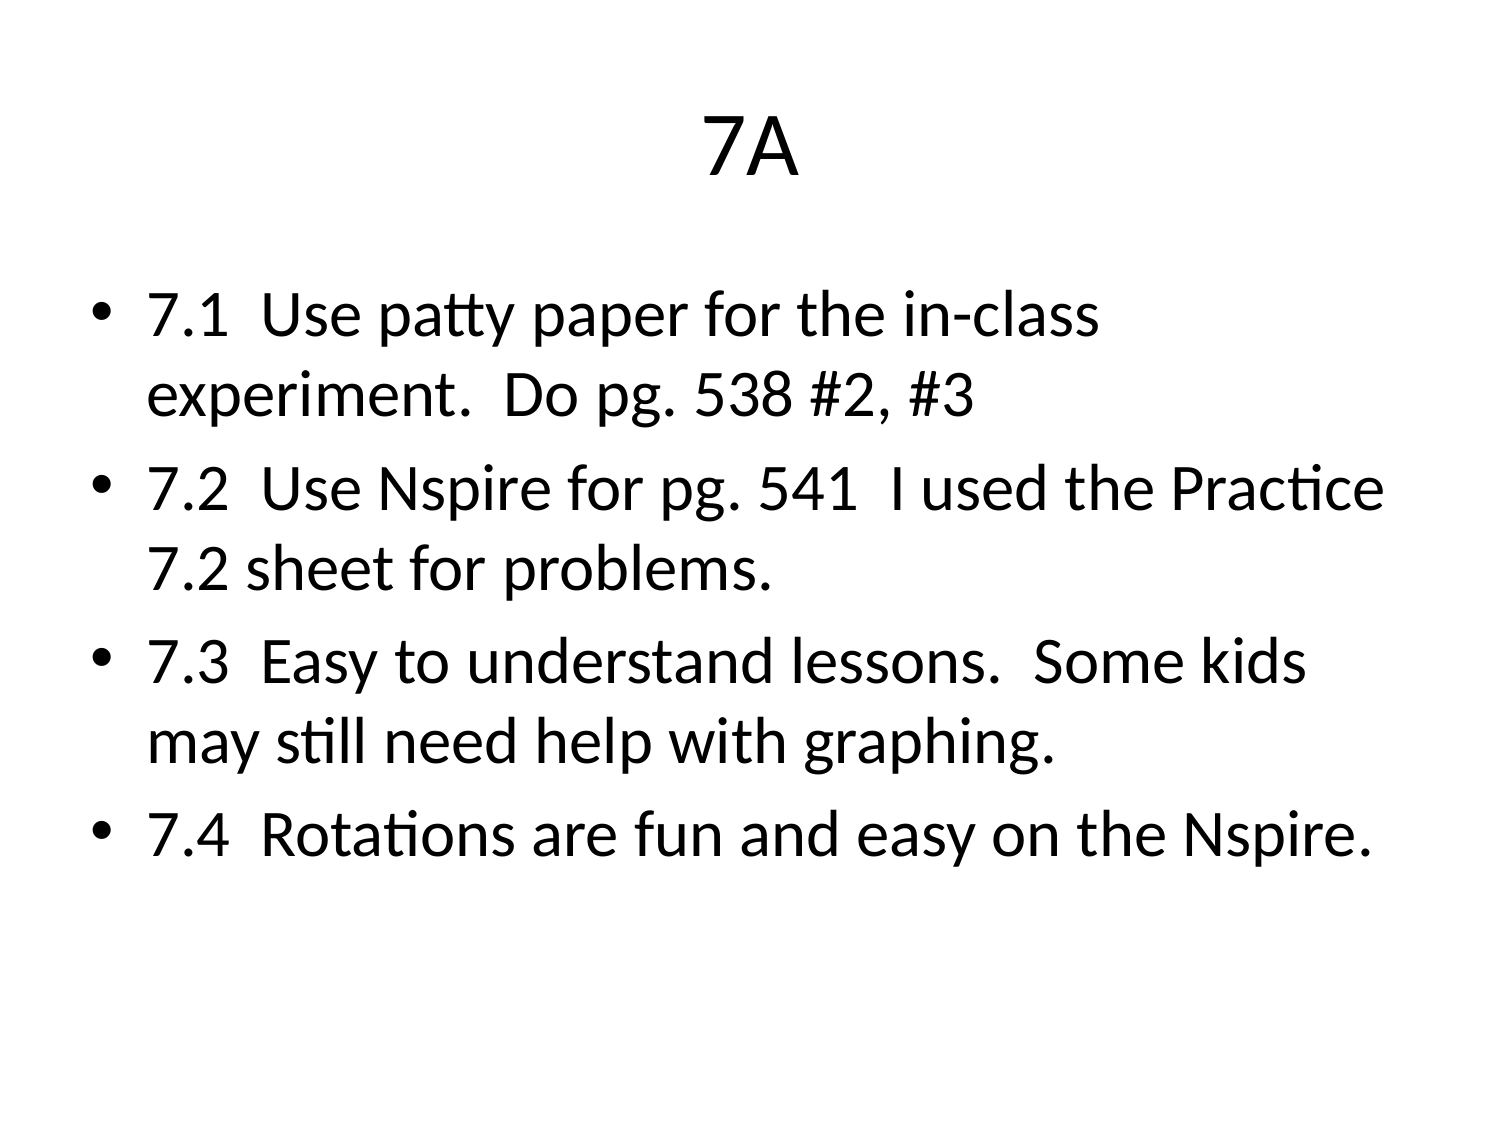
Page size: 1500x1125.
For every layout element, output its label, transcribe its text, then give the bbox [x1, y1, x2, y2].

list 7.1 Use patty paper for the in-class experiment. Do pg. 538 #2, #3 7.2 Use Nspire for pg. 541 I used the Practice 7.2 sheet for problems. 7.3 Easy to understand lessons. Some kids may still need help with graphing. 7.4 Rotations are fun and easy on the Nspire. [75, 262, 1425, 1005]
title 7A [75, 45, 1425, 233]
